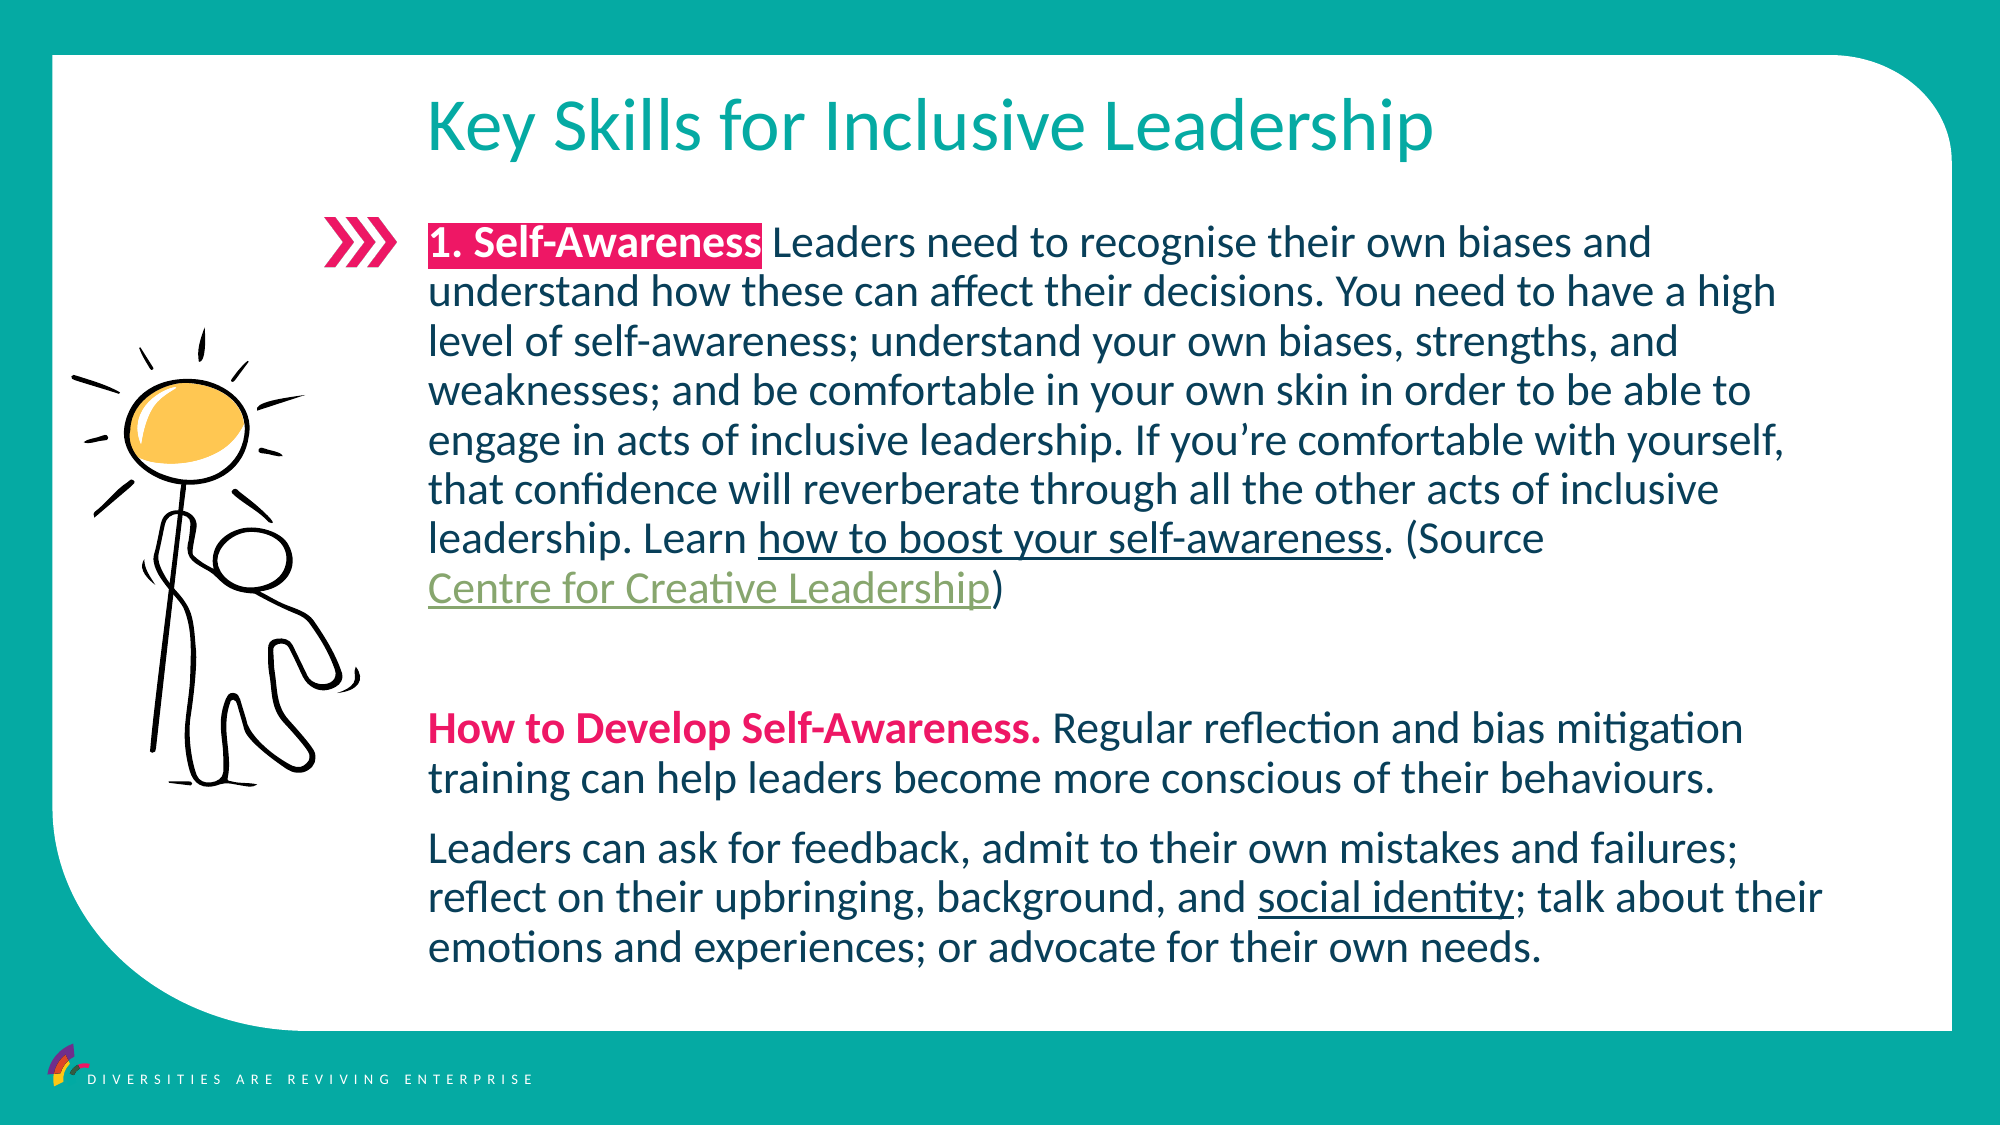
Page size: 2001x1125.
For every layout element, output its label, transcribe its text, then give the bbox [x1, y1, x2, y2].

list 1. Self-Awareness Leaders need to recognise their own biases and understand how these can affect their decisions. You need to have a high level of self-awareness; understand your own biases, strengths, and weaknesses; and be comfortable in your own skin in order to be able to engage in acts of inclusive leadership. If you’re comfortable with yourself, that confidence will reverberate through all the other acts of inclusive leadership. Learn how to boost your self-awareness. (Source Centre for Creative Leadership) How to Develop Self-Awareness. Regular reflection and bias mitigation training can help leaders become more conscious of their behaviours. Leaders can ask for feedback, admit to their own mistakes and failures; reflect on their upbringing, background, and social identity; talk about their emotions and experiences; or advocate for their own needs. [413, 210, 1881, 842]
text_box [71, 327, 306, 753]
list Key Skills for Inclusive Leadership [413, 78, 2000, 210]
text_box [142, 510, 361, 787]
picture [317, 199, 403, 285]
